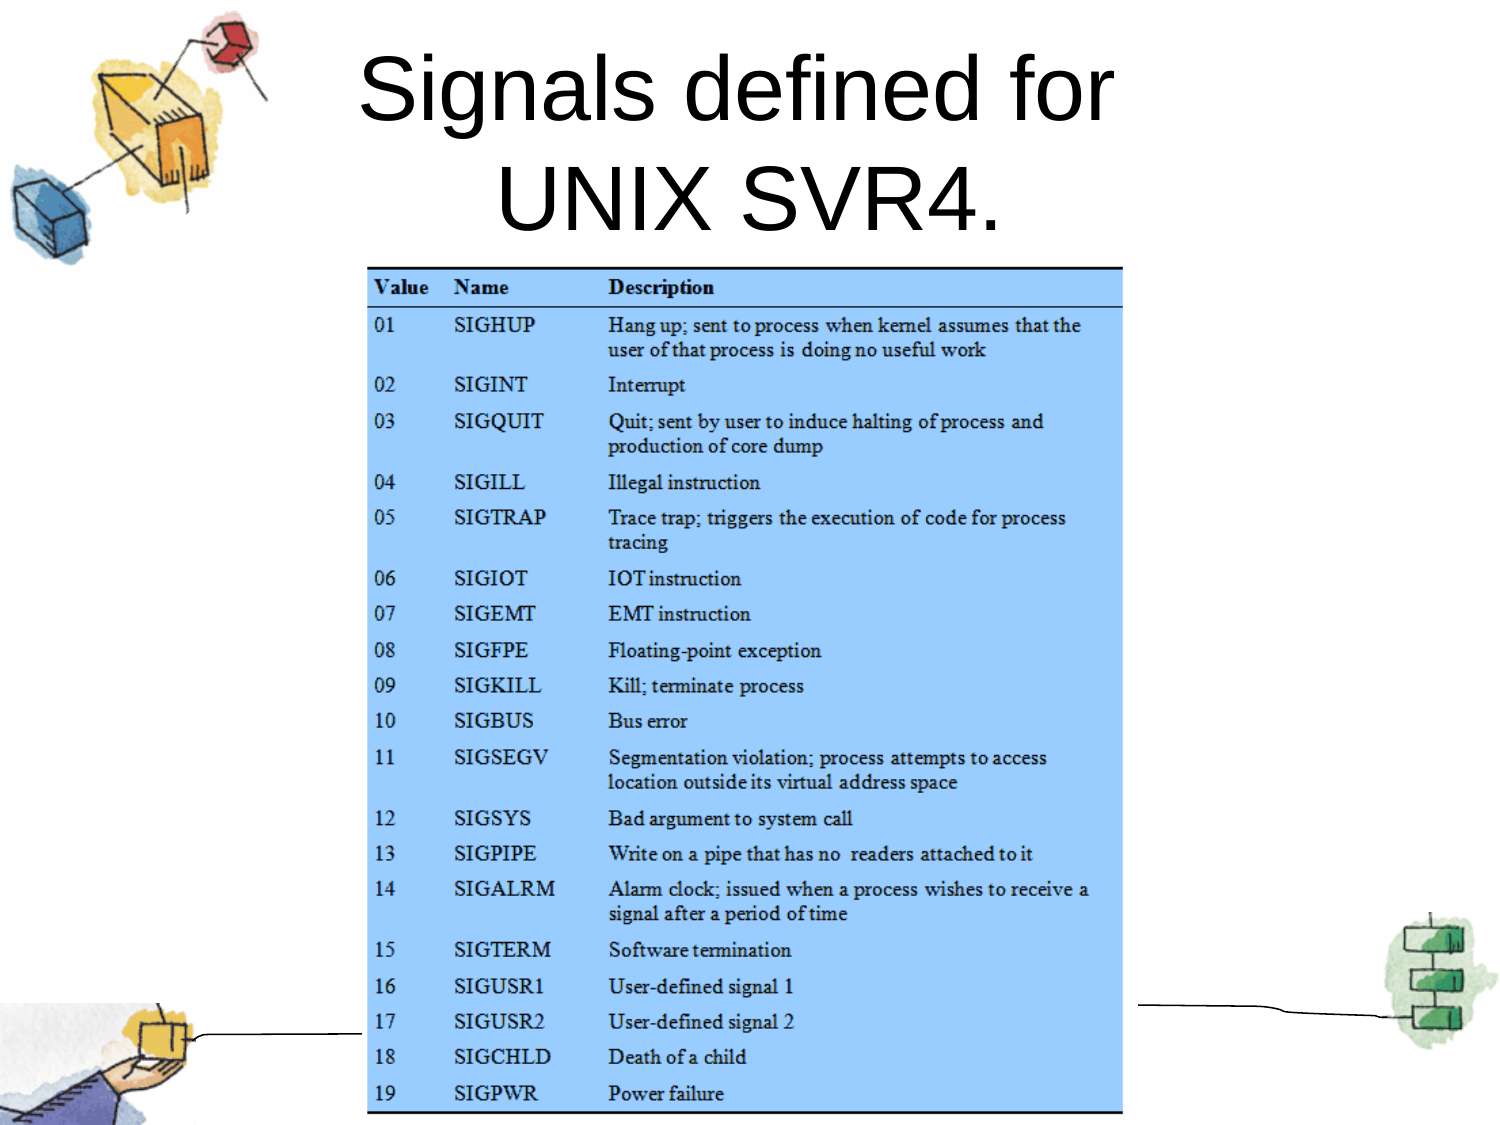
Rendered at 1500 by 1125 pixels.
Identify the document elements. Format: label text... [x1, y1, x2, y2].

title Signals defined for UNIX SVR4. [74, 44, 1426, 233]
picture [0, 1003, 196, 1125]
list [362, 262, 1138, 1125]
picture [114, 0, 274, 44]
picture [1382, 912, 1500, 1050]
picture [0, 85, 167, 316]
